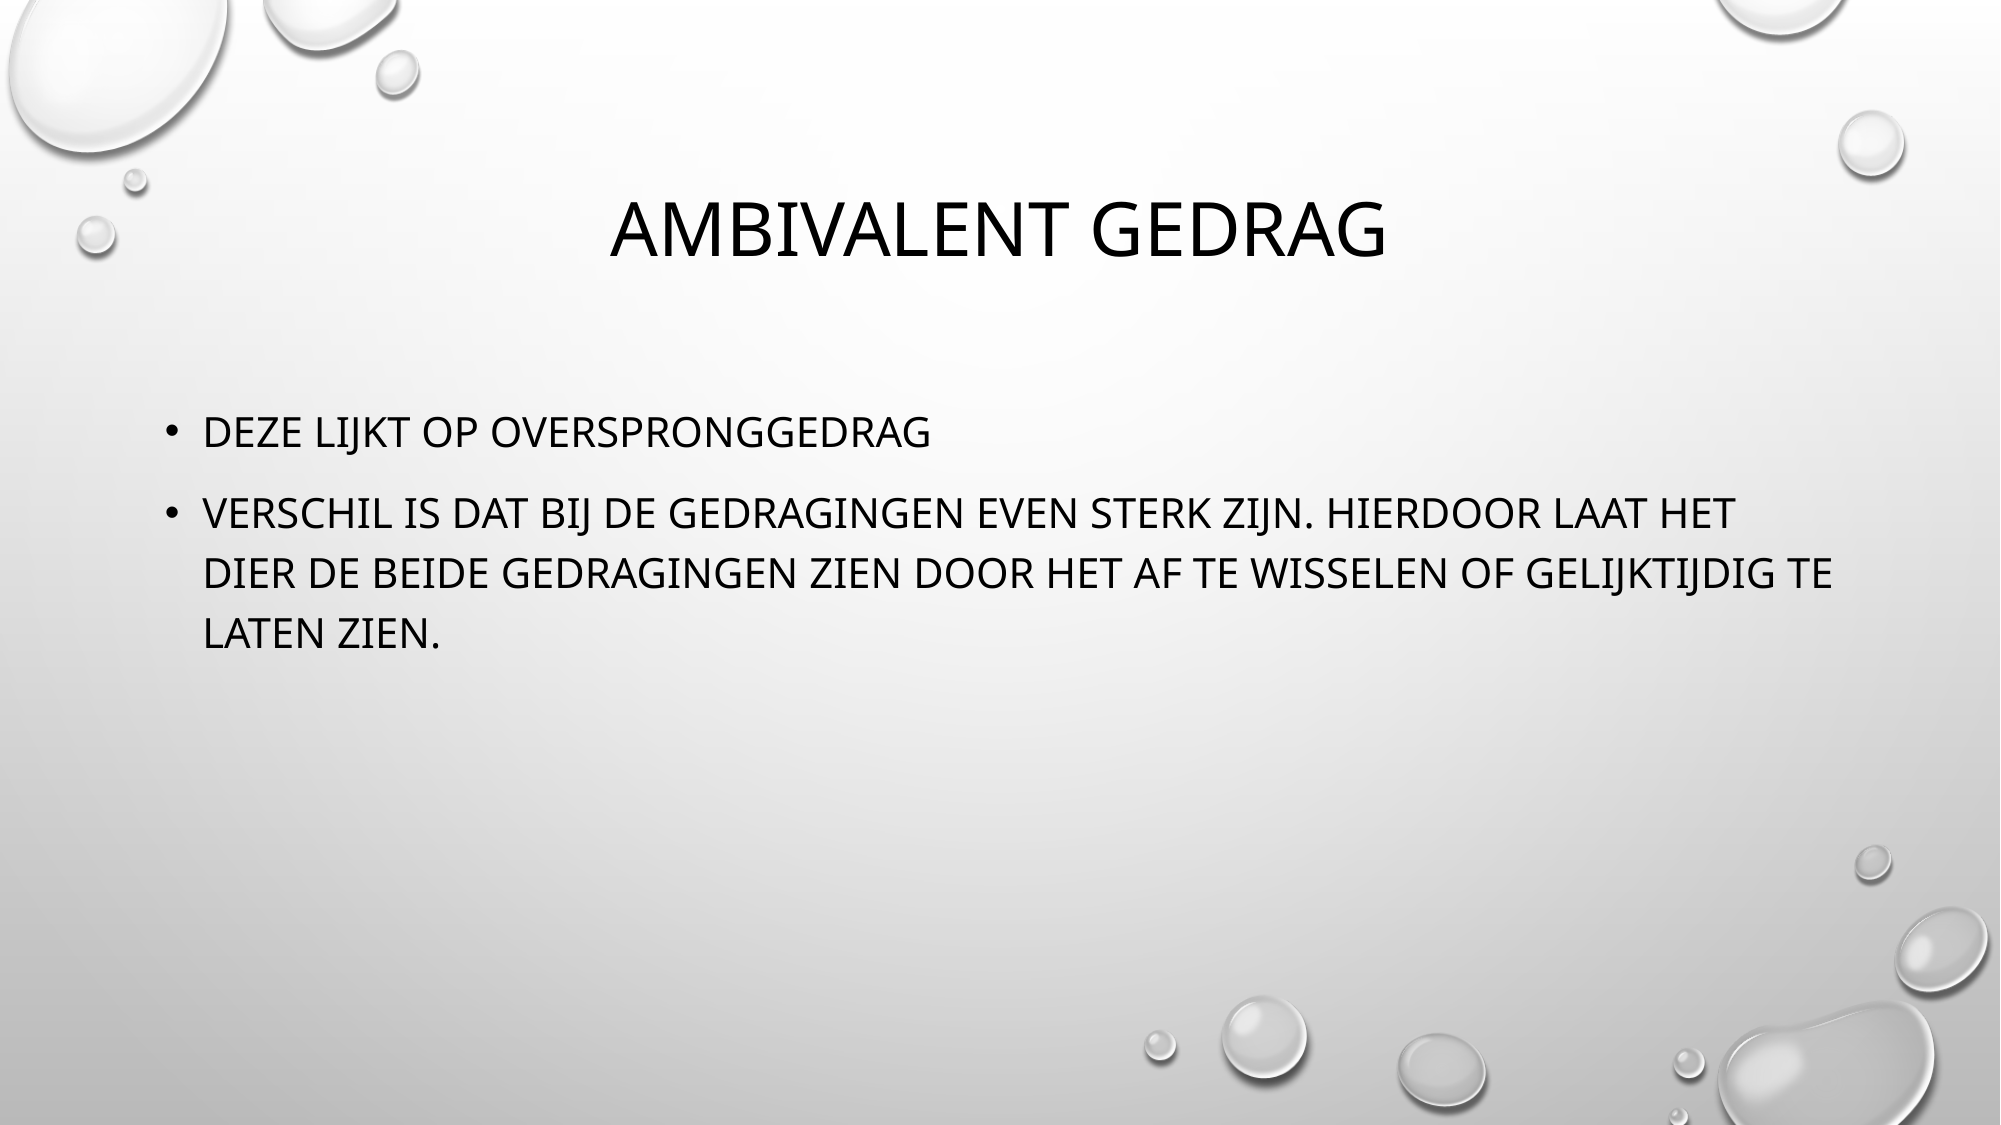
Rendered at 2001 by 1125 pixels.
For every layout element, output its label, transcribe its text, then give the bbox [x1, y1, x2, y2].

list Deze lijkt op overspronggedrag Verschil is dat bij de gedragingen even sterk zijn. Hierdoor laat het dier de beide gedragingen zien door het af te wisselen of gelijktijdig te laten zien. [149, 388, 1850, 950]
title Ambivalent gedrag [149, 101, 1851, 364]
picture [0, 0, 2000, 1125]
